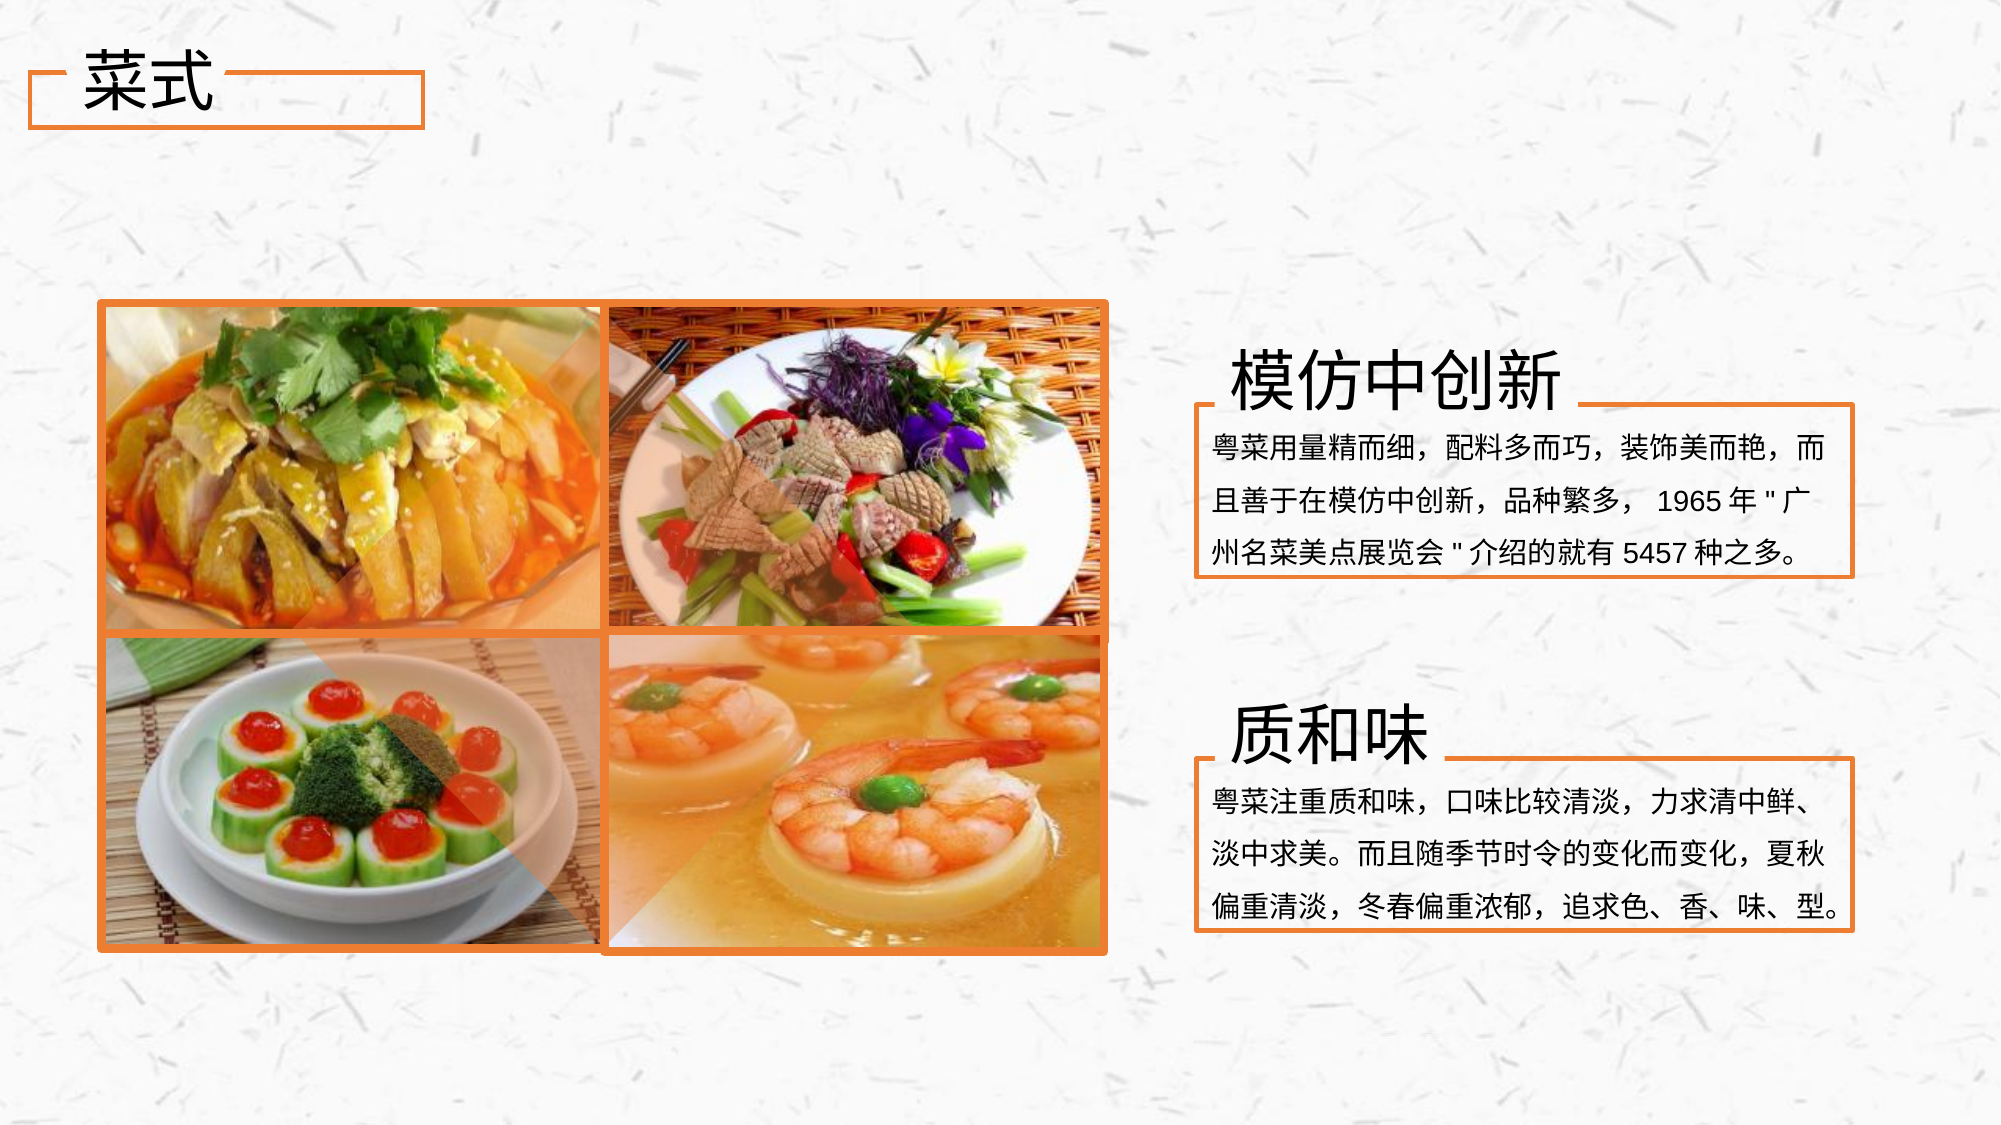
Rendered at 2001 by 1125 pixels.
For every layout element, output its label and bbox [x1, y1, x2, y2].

text_box [105, 307, 1100, 947]
picture [0, 0, 2001, 1125]
text_box [30, 0, 424, 128]
text_box [1196, 685, 1853, 933]
text_box [1196, 331, 1853, 579]
